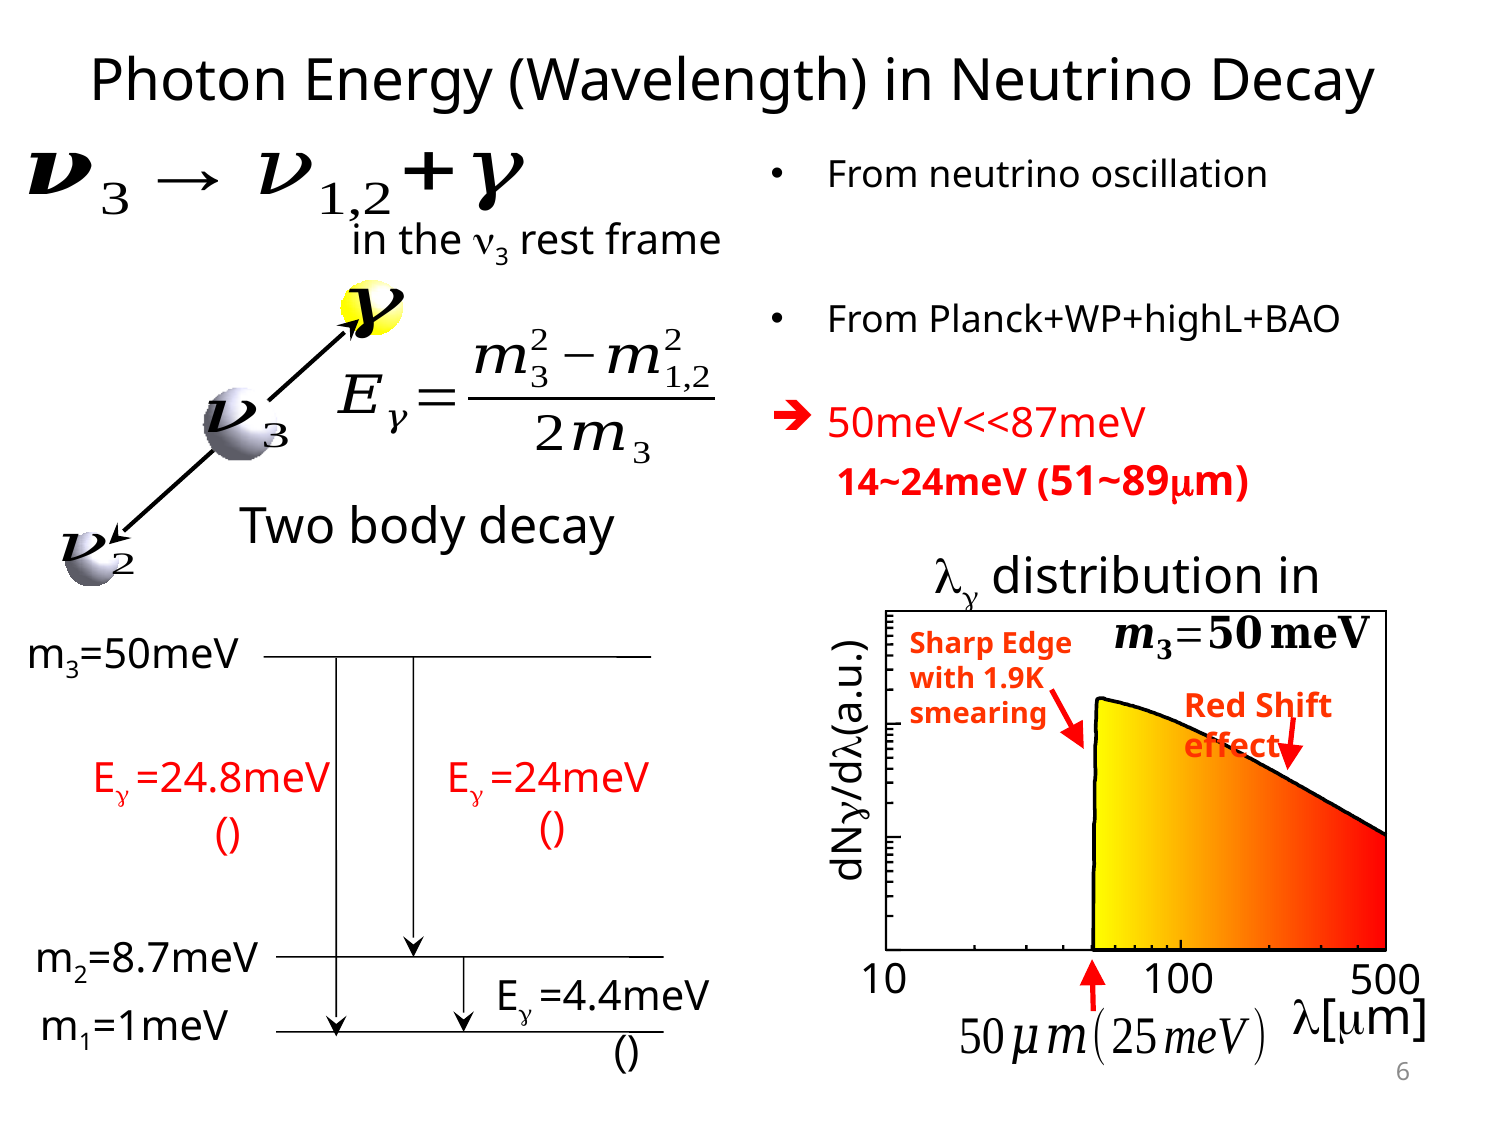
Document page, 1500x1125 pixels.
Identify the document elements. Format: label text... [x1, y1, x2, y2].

text_box [403, 936, 424, 957]
text_box E =24.8meV [77, 743, 346, 815]
title Photon Energy (Wavelength) in Neutrino Decay [52, 20, 1412, 134]
text_box m2=8.7meV [20, 923, 273, 996]
text_box Two body decay [415, 485, 630, 561]
text_box E =24meV [431, 743, 665, 815]
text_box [812, 609, 1429, 1069]
slide_number 6 [1074, 1076, 1425, 1103]
text_box m1=1meV [25, 996, 243, 1063]
text_box in the 3 rest frame [336, 205, 737, 278]
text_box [56, 265, 412, 593]
text_box [453, 1011, 474, 1032]
text_box m3=50meV [11, 619, 254, 692]
text_box [325, 1015, 347, 1037]
text_box E =4.4meV [480, 961, 725, 1034]
